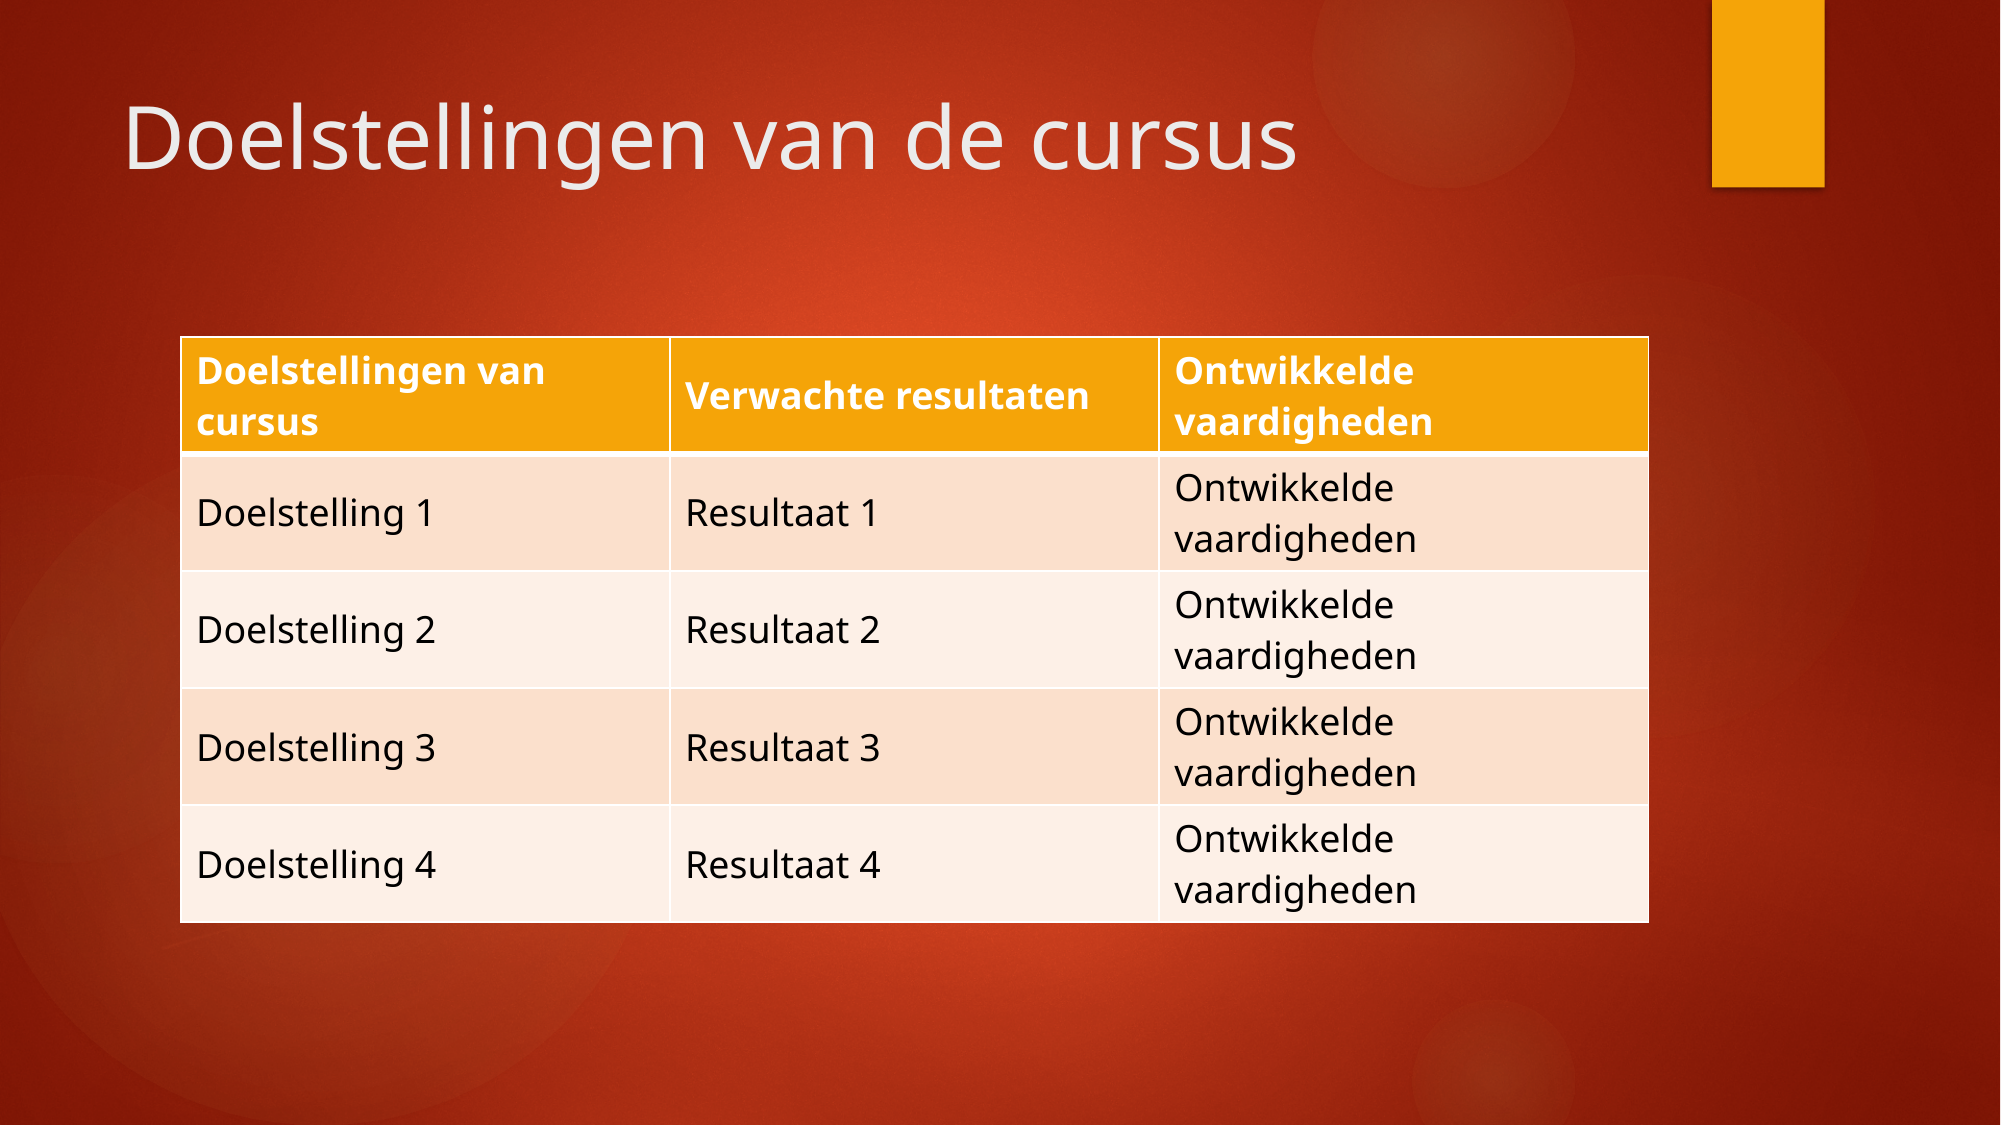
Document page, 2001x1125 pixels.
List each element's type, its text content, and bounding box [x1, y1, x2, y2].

table_cell Doelstelling 2 [182, 572, 669, 687]
table_cell Ontwikkelde vaardigheden [1160, 457, 1648, 570]
table_cell Resultaat 3 [671, 689, 1158, 804]
table_header Doelstellingen van cursus [182, 338, 669, 451]
table_cell Doelstelling 3 [182, 689, 669, 804]
table_cell Resultaat 4 [671, 806, 1158, 921]
title Doelstellingen van de cursus [106, 74, 1649, 304]
table_cell Ontwikkelde vaardigheden [1160, 806, 1648, 921]
table_cell Doelstelling 1 [182, 457, 669, 570]
table_cell Resultaat 2 [671, 572, 1158, 687]
table_cell Resultaat 1 [671, 457, 1158, 570]
table_header Ontwikkelde vaardigheden [1160, 338, 1648, 451]
table_cell Ontwikkelde vaardigheden [1160, 689, 1648, 804]
table_cell Ontwikkelde vaardigheden [1160, 572, 1648, 687]
table_cell Doelstelling 4 [182, 806, 669, 921]
table_header Verwachte resultaten [671, 338, 1158, 451]
